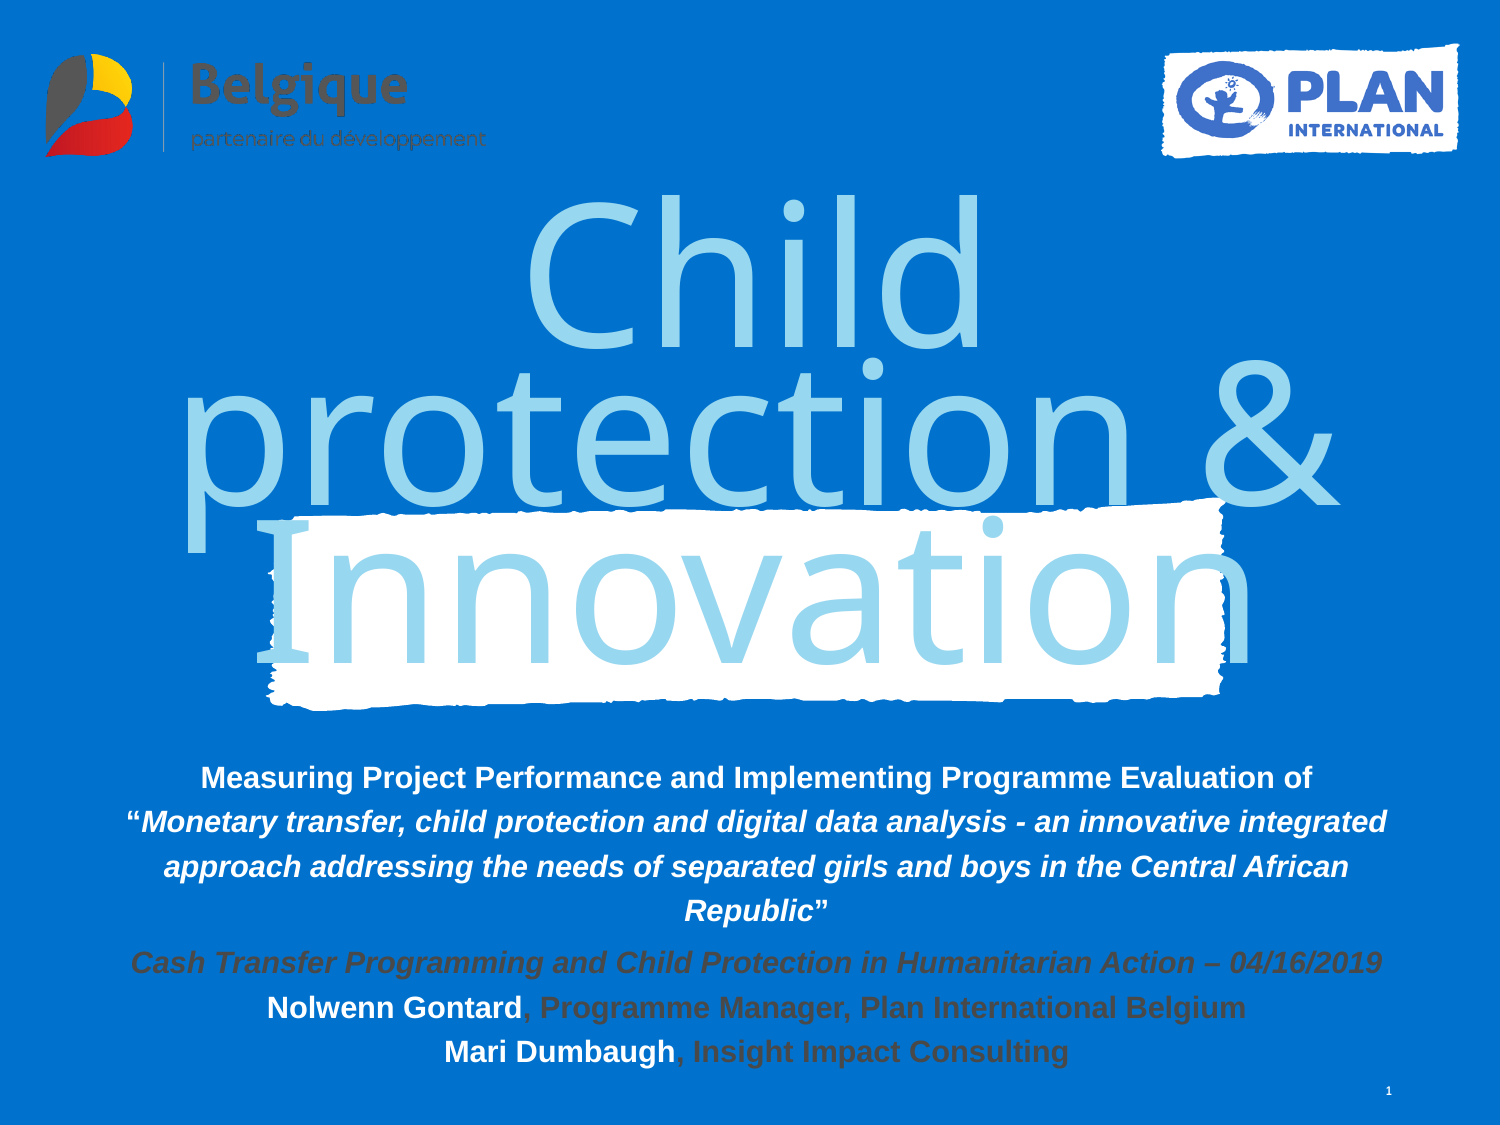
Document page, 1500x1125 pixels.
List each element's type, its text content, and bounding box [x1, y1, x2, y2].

slide_number 1 [1340, 1056, 1407, 1125]
text_box [265, 605, 1227, 711]
list Measuring Project Performance and Implementing Programme Evaluation of “Monetary transfer, child protection and digital data analysis - an innovative integrated approach addressing the needs of separated girls and boys in the Central African Republic” Cash Transfer Programming and Child Protection in Humanitarian Action – 04/16/2019 Nolwenn Gontard, Programme Manager, Plan International Belgium Mari Dumbaugh, Insight Impact Consulting [107, 742, 1407, 1095]
picture [1147, 31, 1472, 169]
picture [45, 54, 486, 157]
title Child protection & Innovation [107, 221, 1407, 605]
